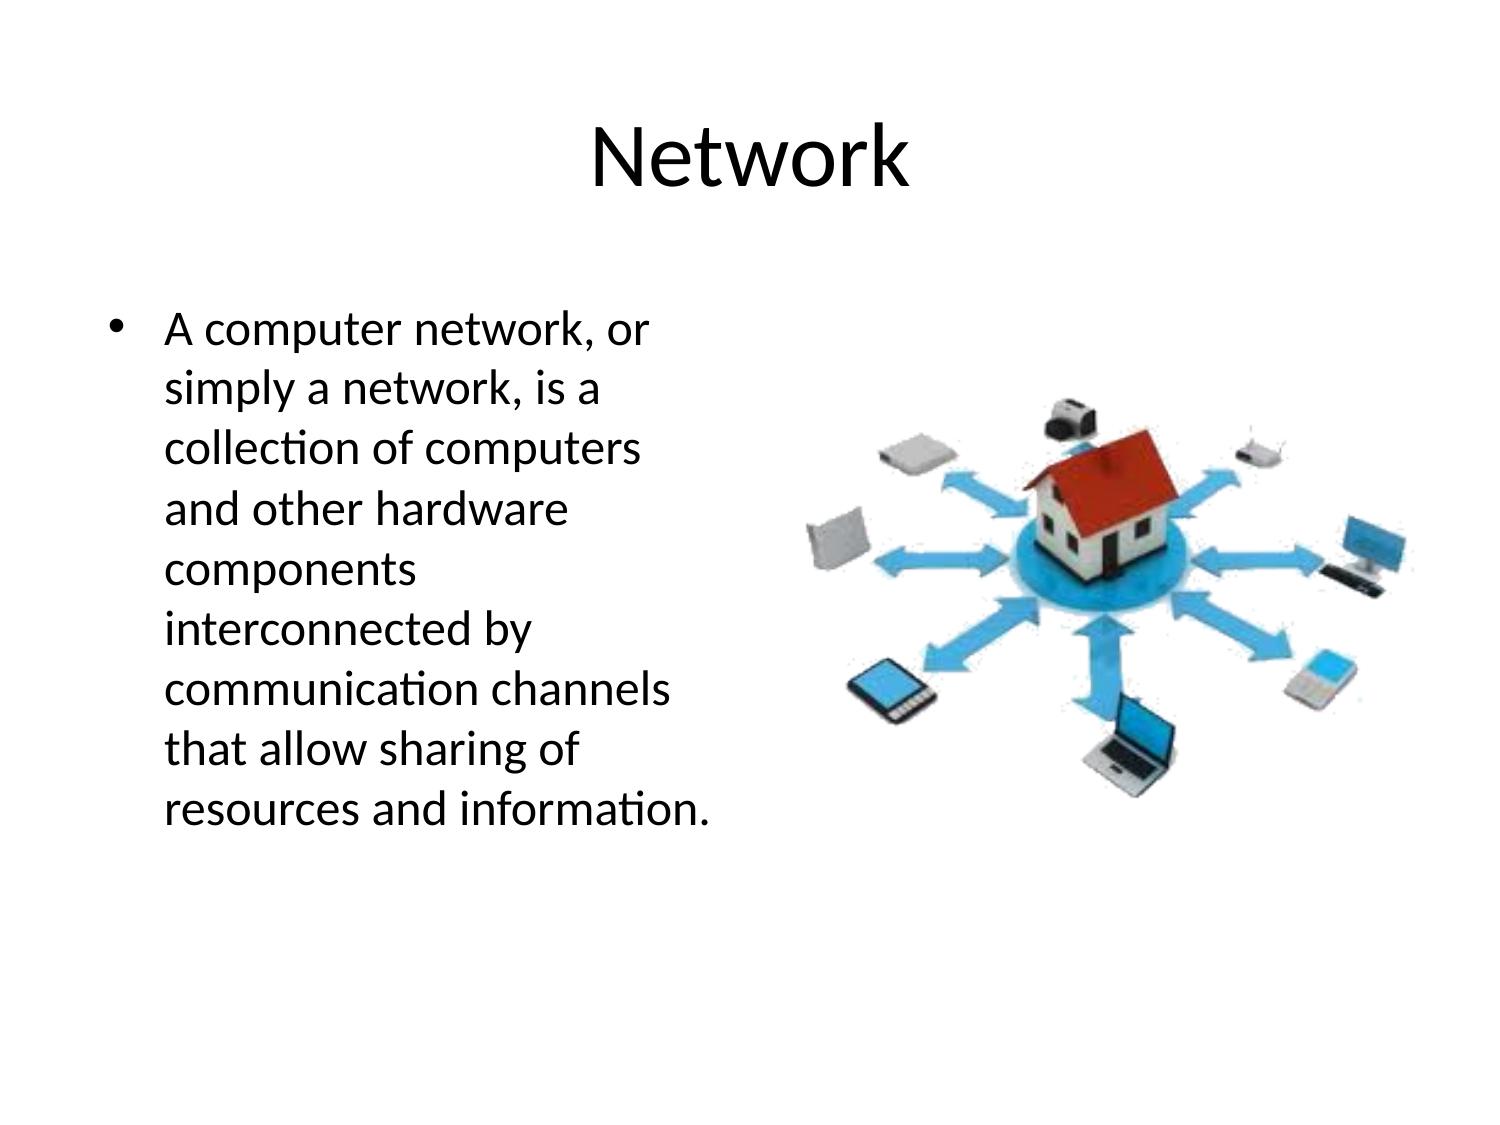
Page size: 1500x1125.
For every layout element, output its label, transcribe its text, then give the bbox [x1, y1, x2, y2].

list A computer network, or simply a network, is a collection of computers and other hardware components interconnected by communication channels that allow sharing of resources and information. [92, 287, 737, 988]
title Network [94, 50, 1407, 250]
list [787, 362, 1422, 838]
